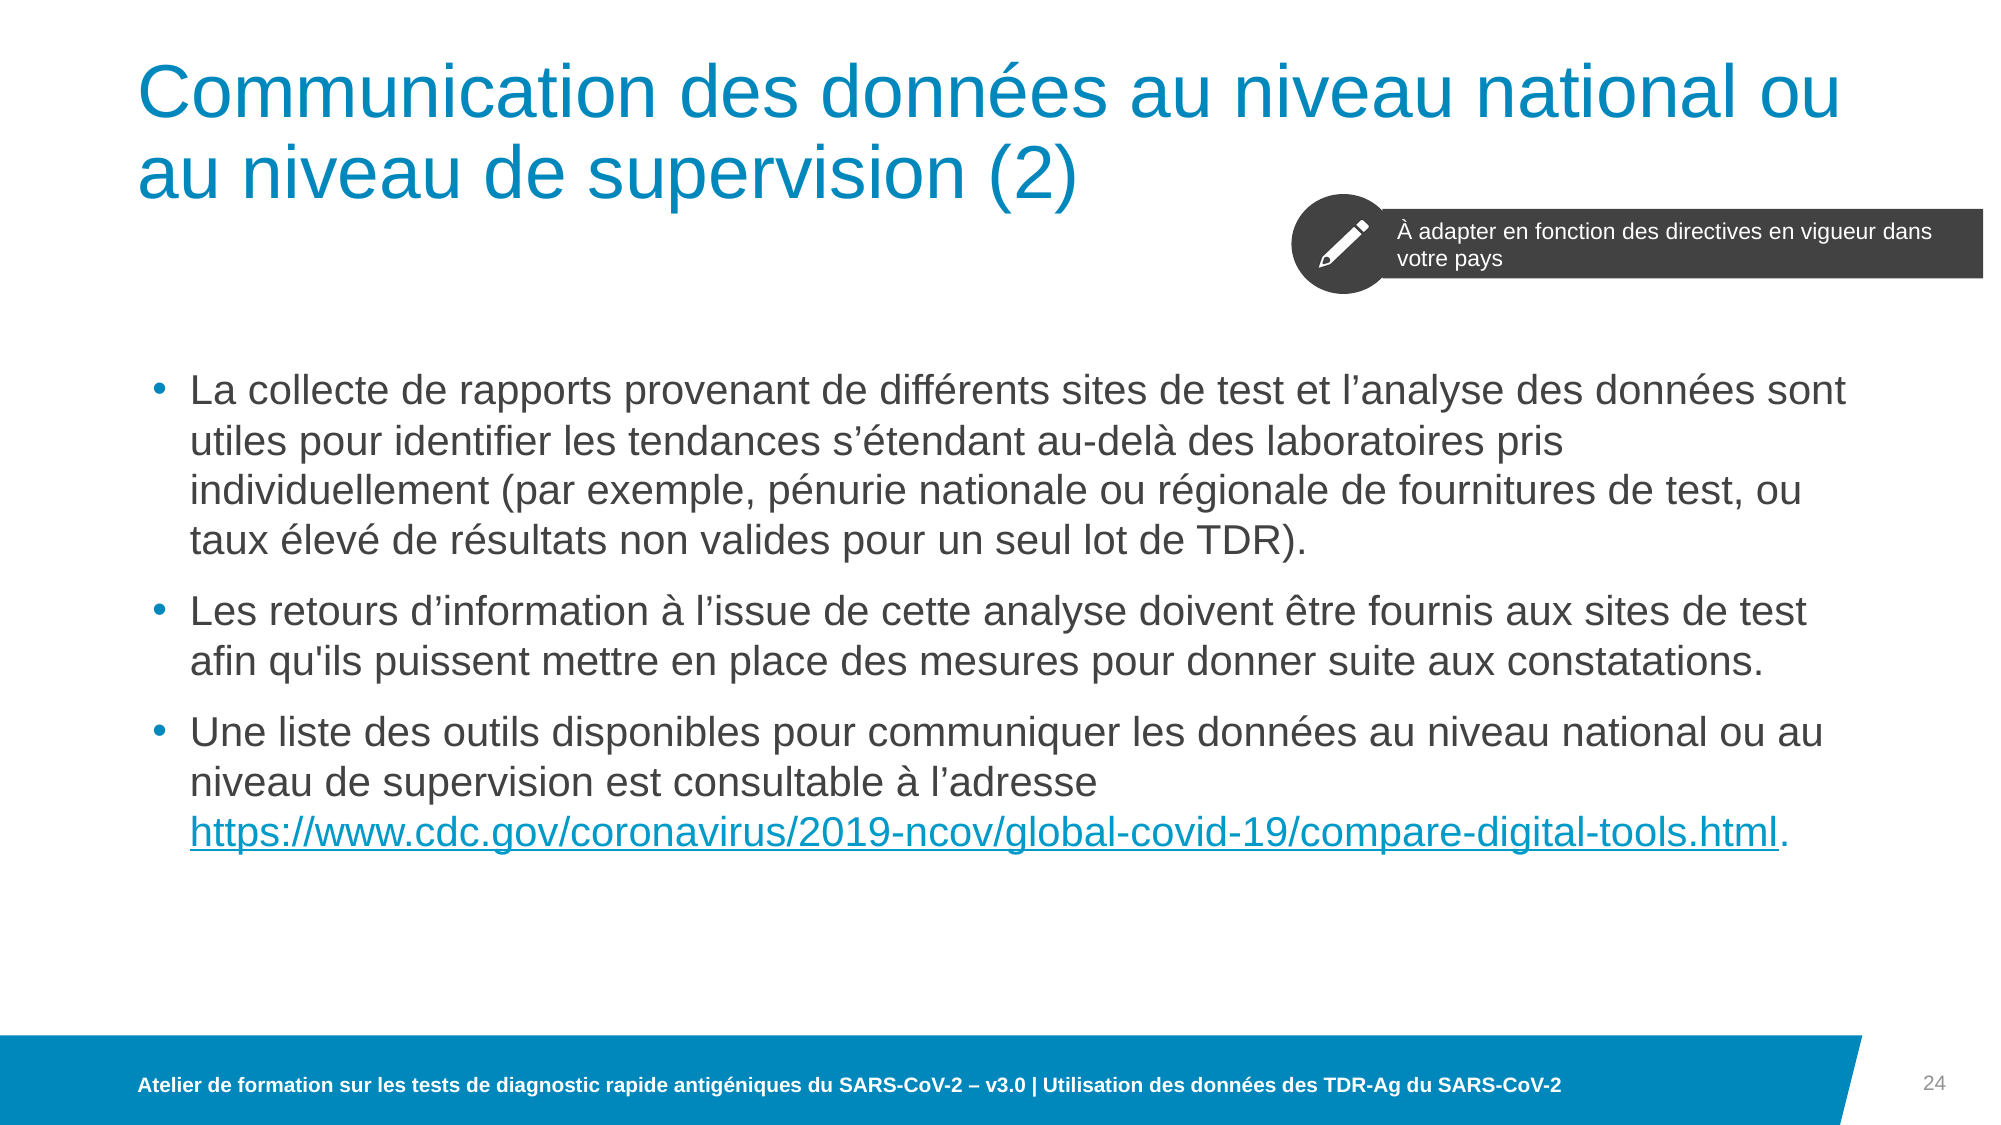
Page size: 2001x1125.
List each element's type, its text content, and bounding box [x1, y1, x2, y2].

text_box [1292, 195, 1984, 293]
footer Atelier de formation sur les tests de diagnostic rapide antigéniques du SARS-CoV-2 – v3.0 | Utilisation des données des TDR-Ag du SARS-CoV-2 [137, 1042, 1598, 1125]
title Communication des données au niveau national ou au niveau de supervision (2) [137, 59, 1863, 215]
slide_number 24 [1862, 1035, 1947, 1125]
list La collecte de rapports provenant de différents sites de test et l’analyse des données sont utiles pour identifier les tendances s’étendant au-delà des laboratoires pris individuellement (par exemple, pénurie nationale ou régionale de fournitures de test, ou taux élevé de résultats non valides pour un seul lot de TDR). Les retours d’information à l’issue de cette analyse doivent être fournis aux sites de test afin qu'ils puissent mettre en place des mesures pour donner suite aux constatations. Une liste des outils disponibles pour communiquer les données au niveau national ou au niveau de supervision est consultable à l’adresse https://www.cdc.gov/coronavirus/2019-ncov/global-covid-19/compare-digital-tools.html. [137, 284, 1863, 1014]
